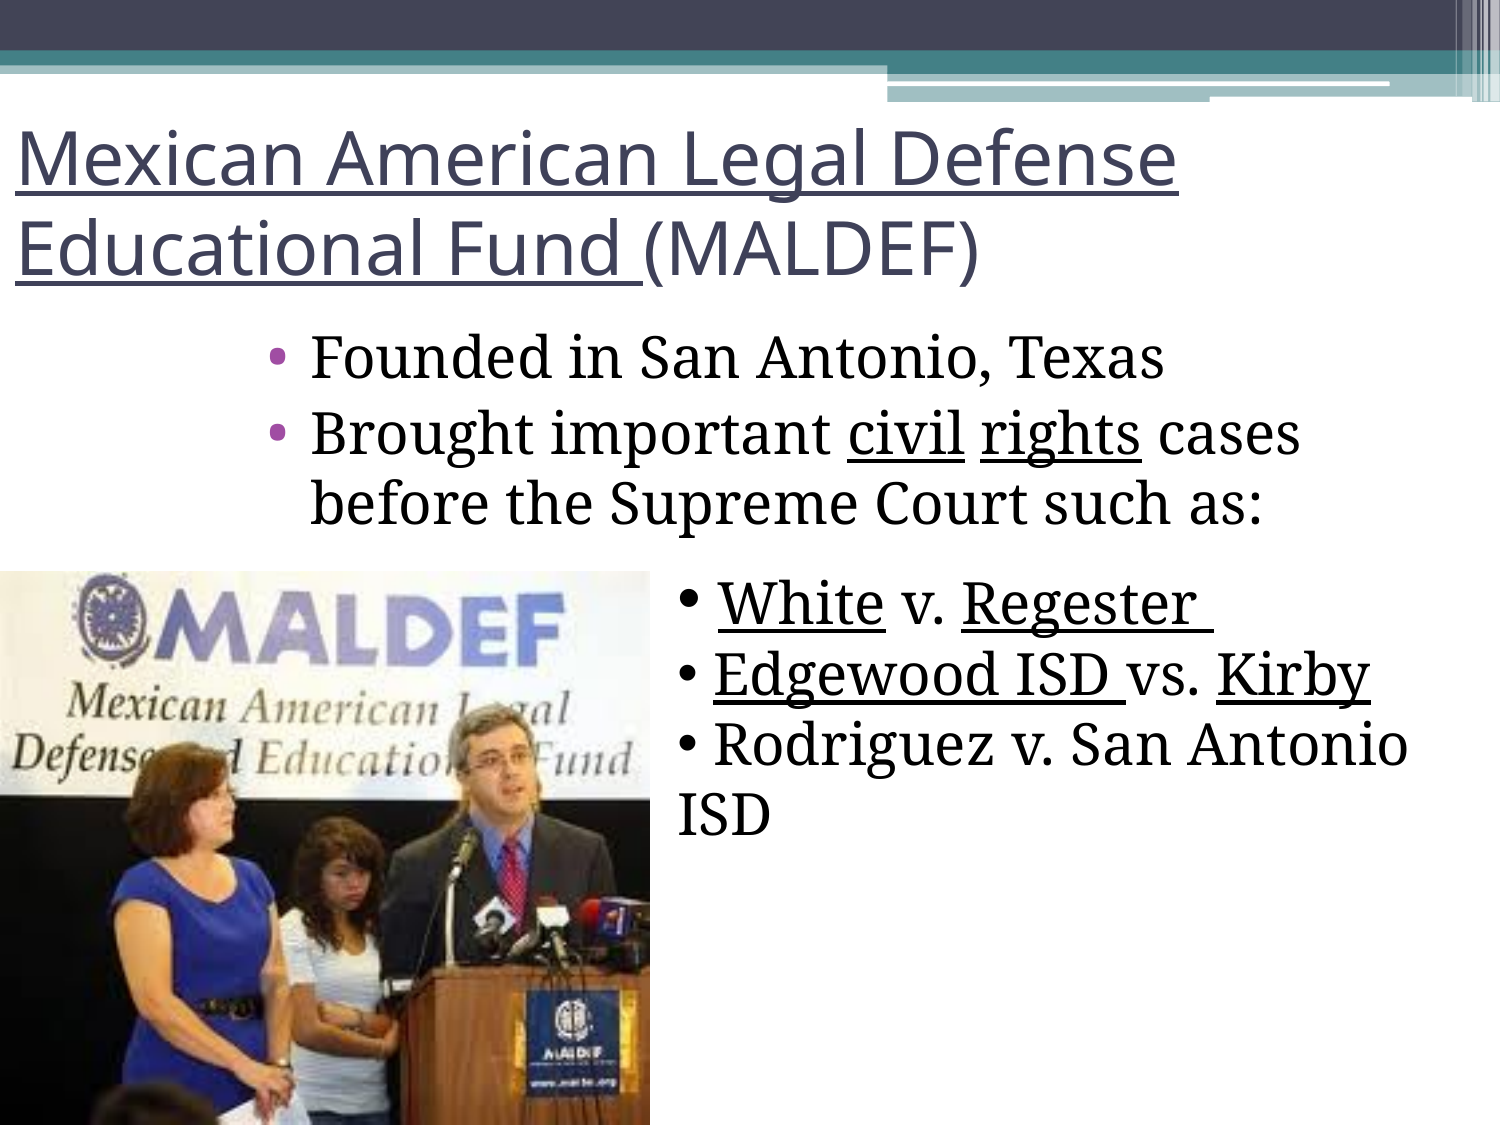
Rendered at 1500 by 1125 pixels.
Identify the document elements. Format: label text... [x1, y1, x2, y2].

list Founded in San Antonio, Texas Brought important civil rights cases before the Supreme Court such as: [235, 312, 1466, 1025]
text_box White v. Regester Edgewood ISD vs. Kirby Rodriguez v. San Antonio ISD [662, 549, 1500, 788]
title Mexican American Legal Defense Educational Fund (MALDEF) [0, 112, 1350, 288]
picture [0, 571, 651, 1125]
